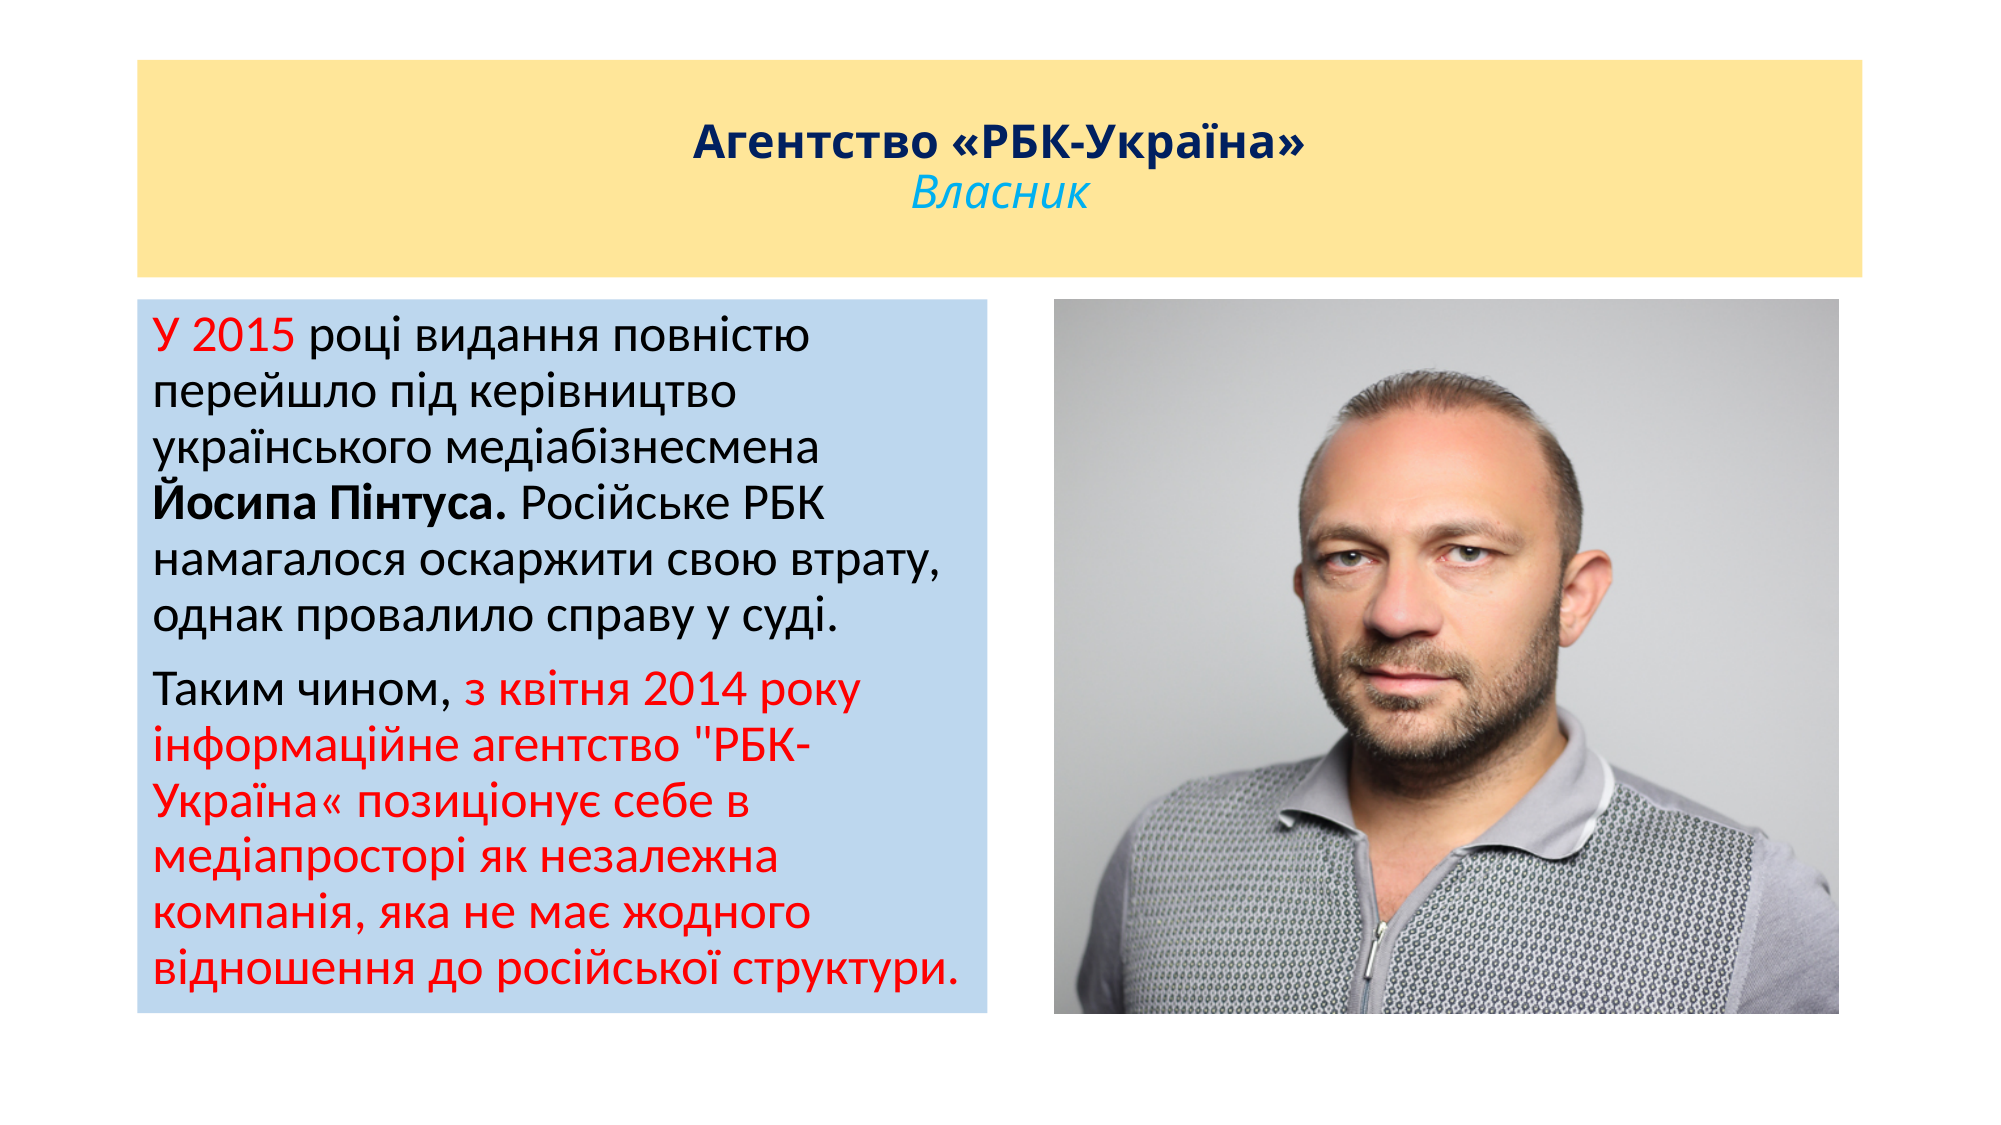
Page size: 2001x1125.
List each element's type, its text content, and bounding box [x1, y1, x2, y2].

title Агентство «РБК-Україна» Власник [137, 59, 1863, 278]
list У 2015 році видання повністю перейшло під керівництво українського медіабізнесмена Йосипа Пінтуса. Російське РБК намагалося оскаржити свою втрату, однак провалило справу у суді. Таким чином, з квітня 2014 року інформаційне агентство "РБК-Україна« позиціонує себе в медіапросторі як незалежна компанія, яка не має жодного відношення до російської структури. [137, 299, 988, 1014]
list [1054, 299, 1839, 1014]
